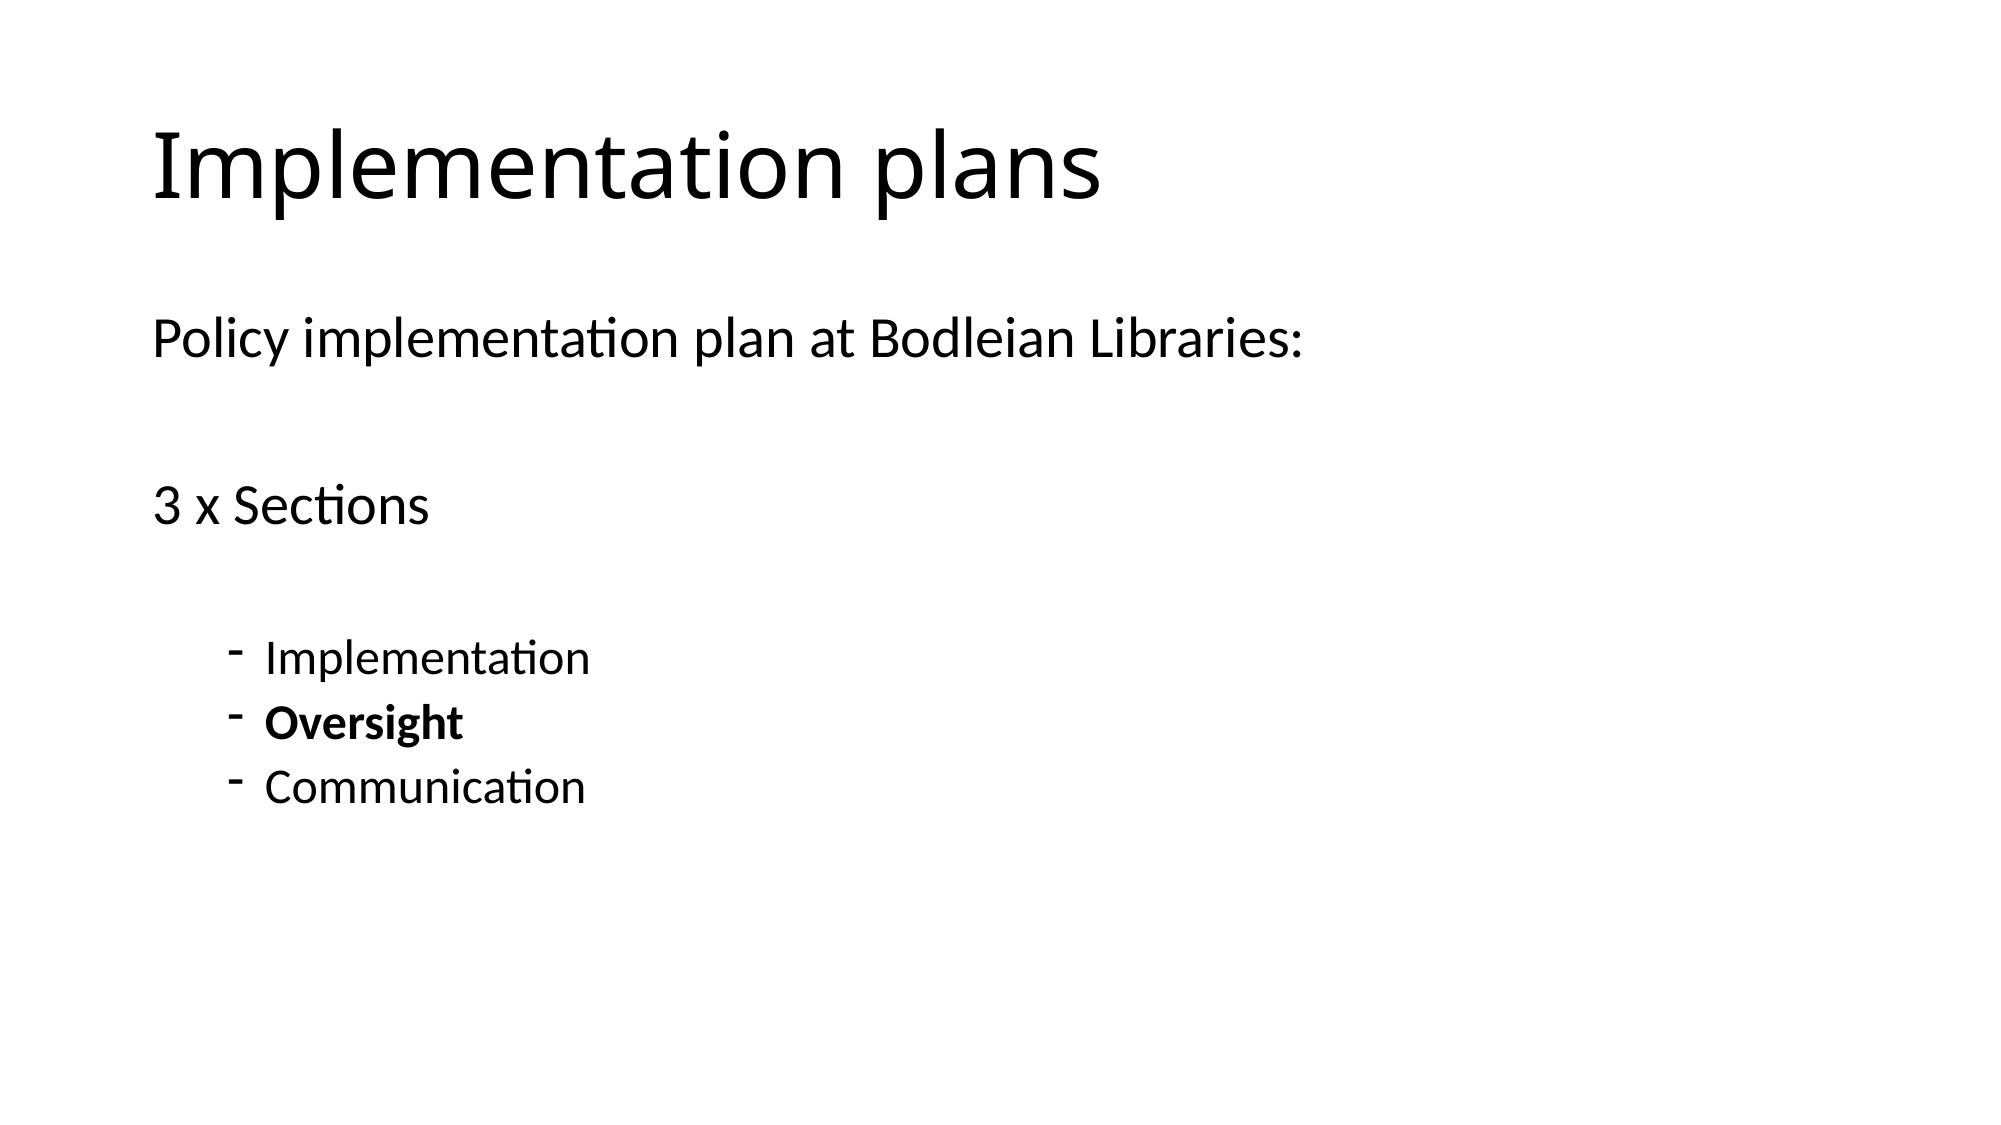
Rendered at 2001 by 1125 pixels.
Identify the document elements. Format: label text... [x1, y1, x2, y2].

title Implementation plans [137, 59, 1863, 278]
list Policy implementation plan at Bodleian Libraries: 3 x Sections Implementation Oversight Communication [137, 299, 1863, 1014]
